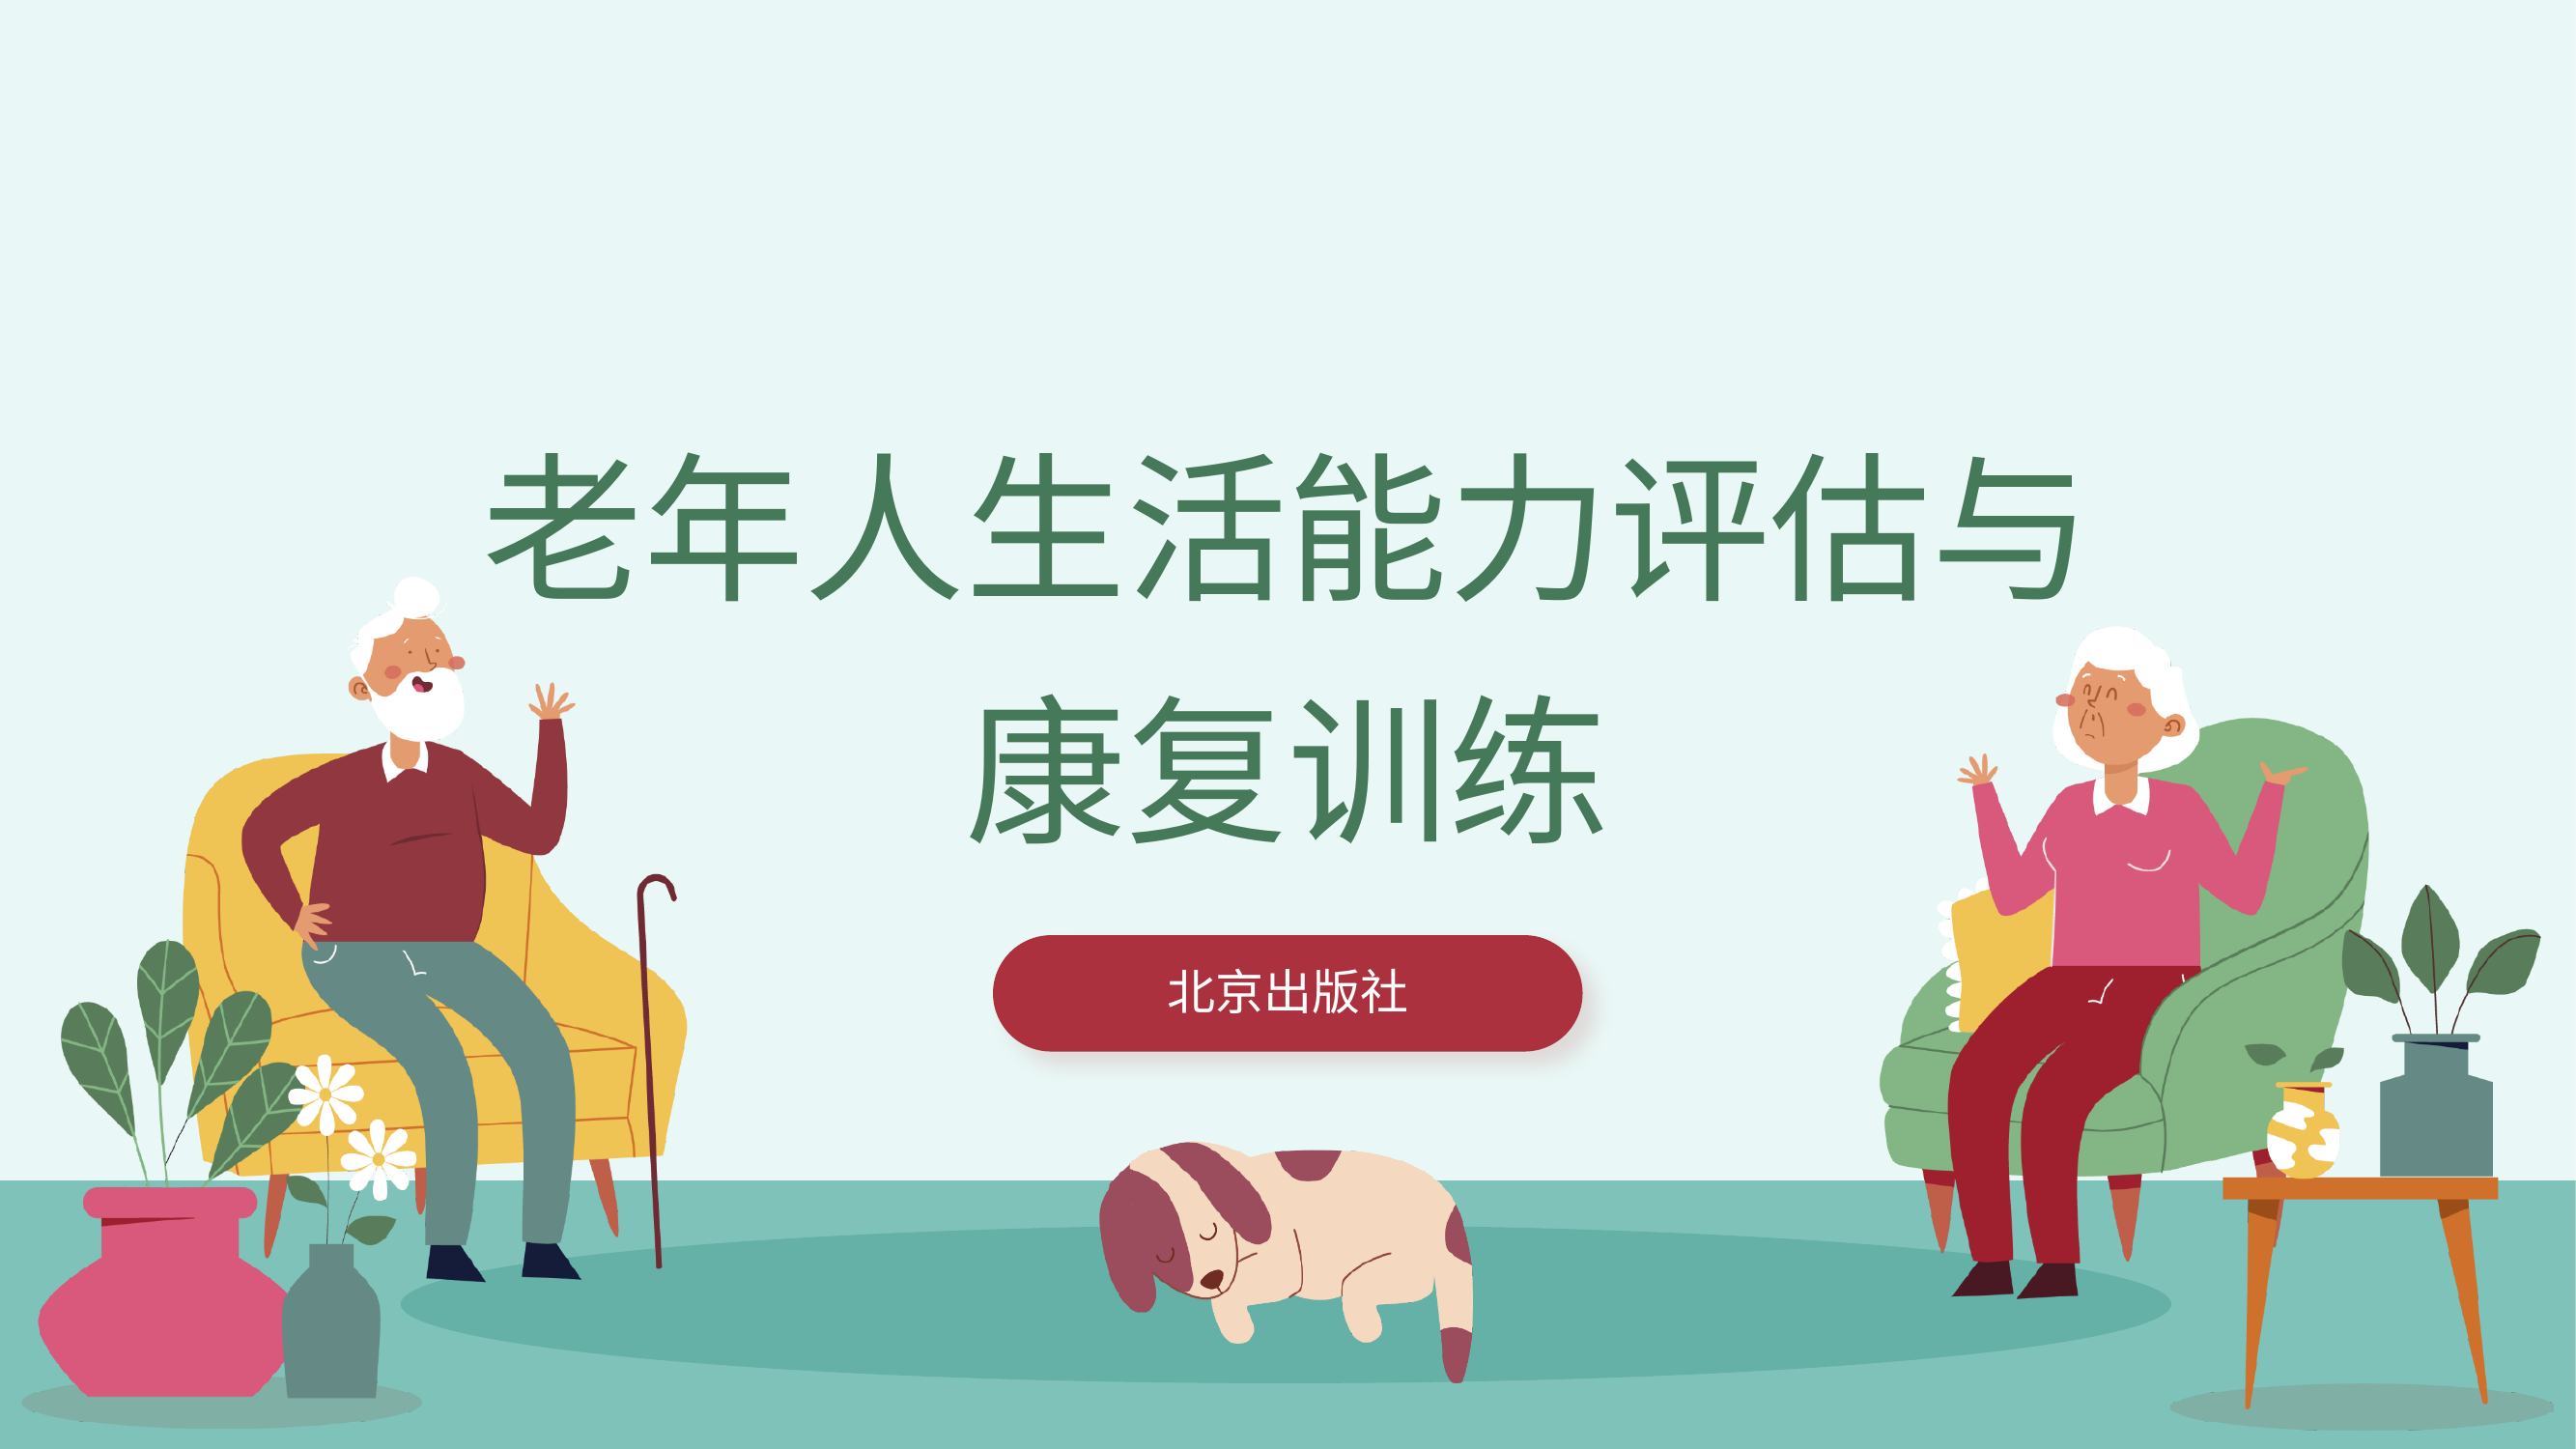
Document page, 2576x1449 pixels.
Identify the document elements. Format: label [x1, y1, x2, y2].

picture [1793, 611, 2555, 1431]
picture [1099, 1141, 1473, 1383]
text_box [425, 373, 2151, 1120]
picture [21, 577, 782, 1431]
